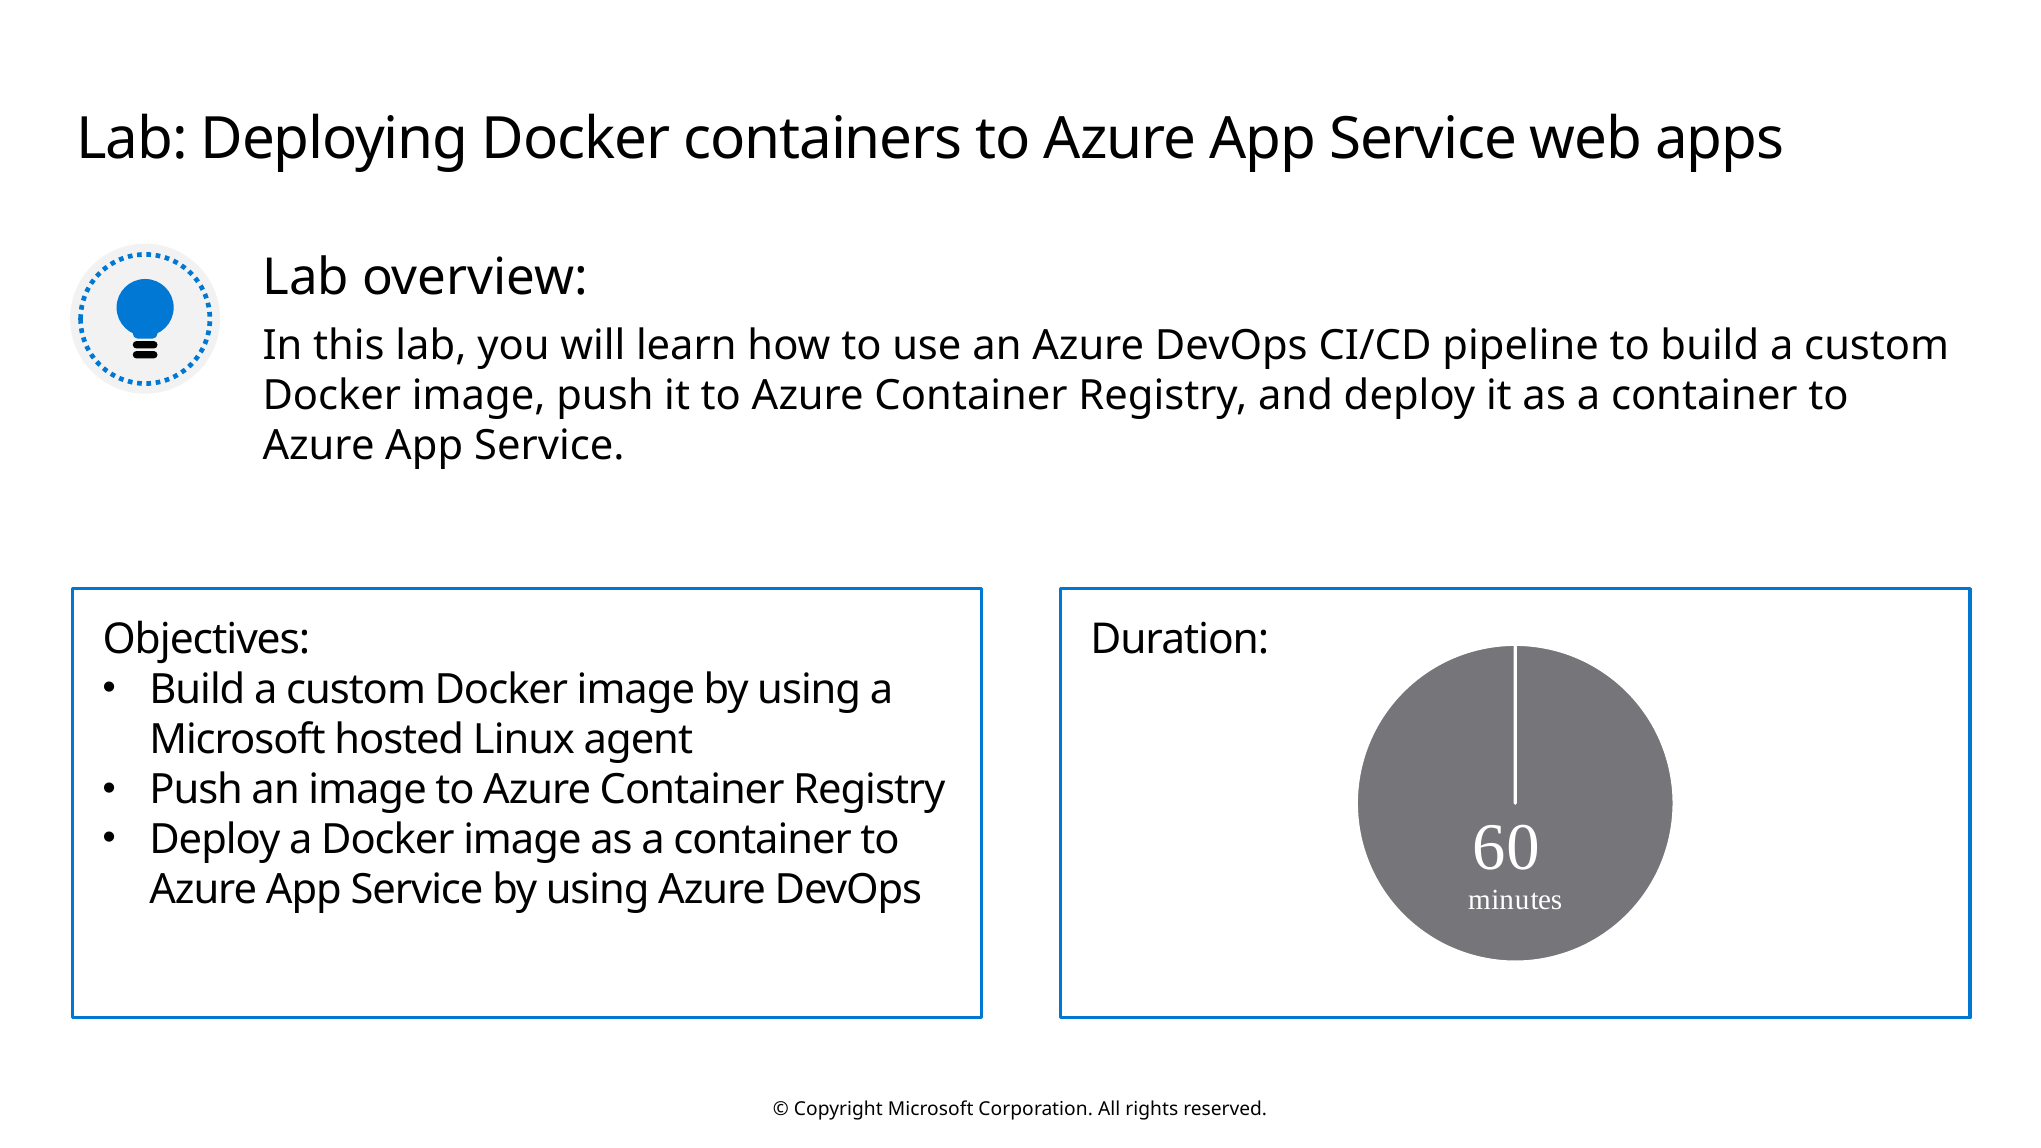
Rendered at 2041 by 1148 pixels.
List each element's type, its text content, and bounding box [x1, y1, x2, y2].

chart [1266, 637, 1764, 969]
list Lab overview: In this lab, you will learn how to use an Azure DevOps CI/CD pipeline to build a custom Docker image, push it to Azure Container Registry, and deploy it as a container to Azure App Service. [262, 243, 1971, 394]
title Lab: Deploying Docker containers to Azure App Service web apps [76, 93, 1968, 230]
list Objectives: Build a custom Docker image by using a Microsoft hosted Linux agent Push an image to Azure Container Registry Deploy a Docker image as a container to Azure App Service by using Azure DevOps [71, 587, 983, 1019]
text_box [69, 243, 221, 394]
list Duration: [1059, 587, 1972, 1019]
